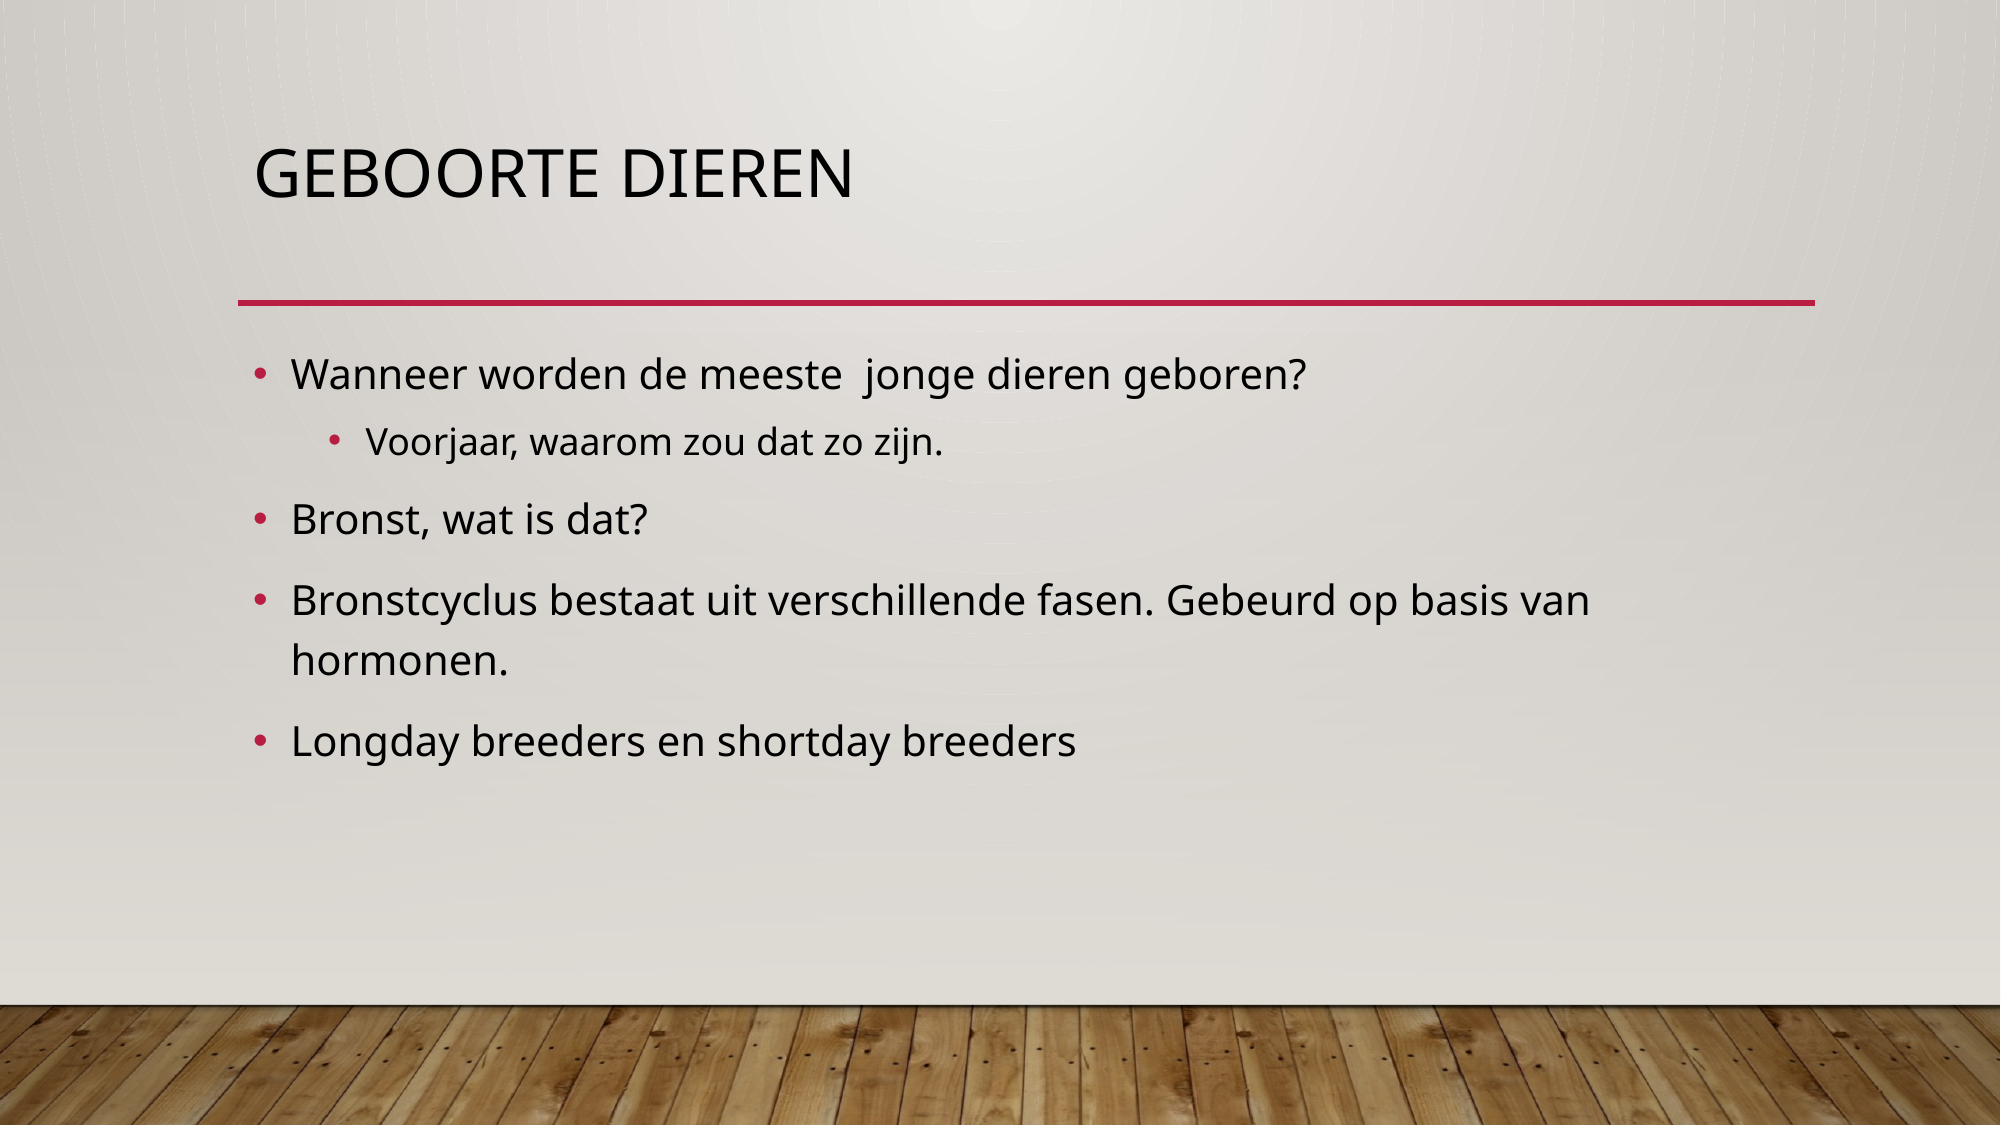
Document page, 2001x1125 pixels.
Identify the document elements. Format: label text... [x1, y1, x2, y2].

list Wanneer worden de meeste jonge dieren geboren? Voorjaar, waarom zou dat zo zijn. Bronst, wat is dat? Bronstcyclus bestaat uit verschillende fasen. Gebeurd op basis van hormonen. Longday breeders en shortday breeders [238, 330, 1814, 897]
title Geboorte dieren [238, 131, 1814, 305]
picture [0, 1005, 2000, 1125]
